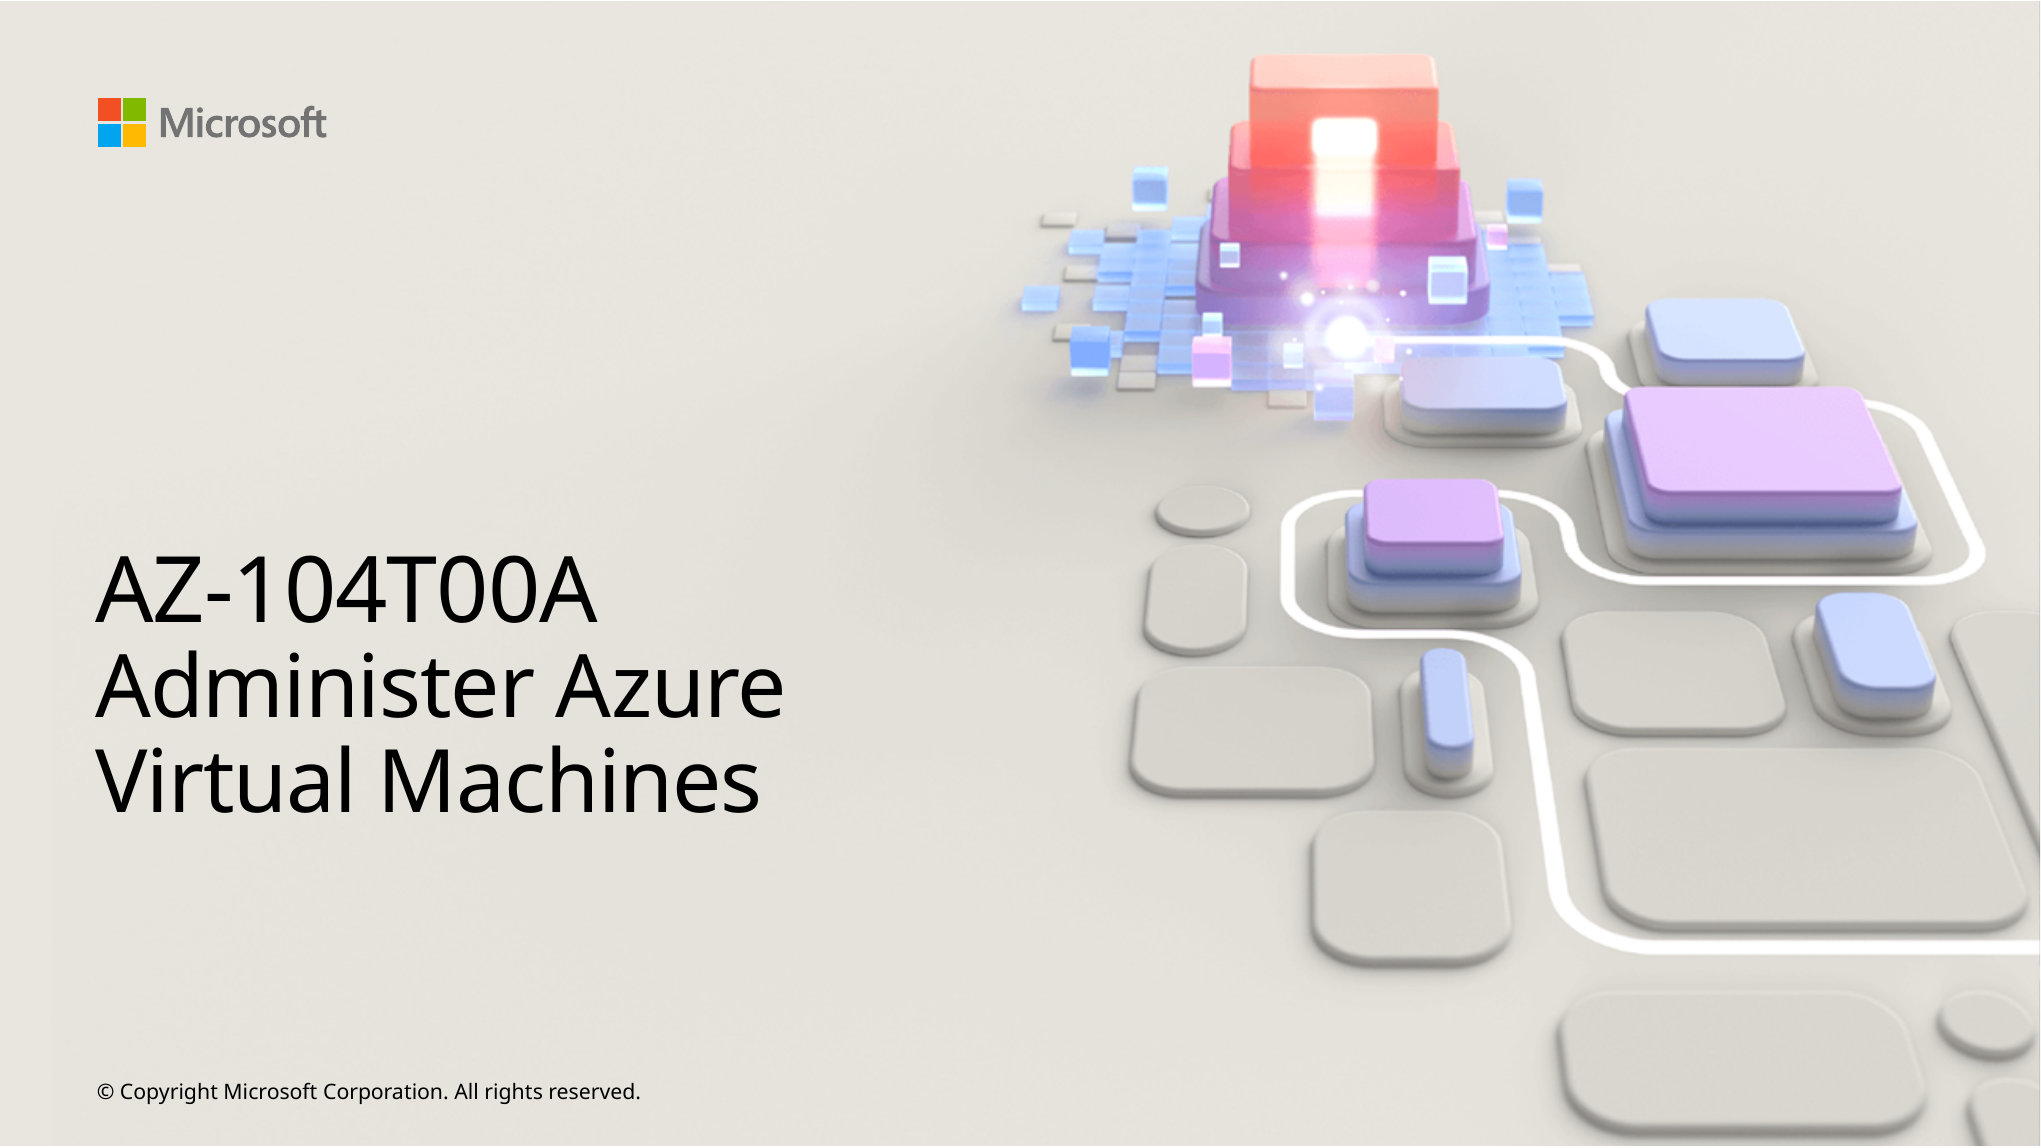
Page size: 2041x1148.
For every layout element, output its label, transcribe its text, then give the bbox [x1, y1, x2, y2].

title AZ-104T00A Administer Azure Virtual Machines [95, 541, 981, 833]
